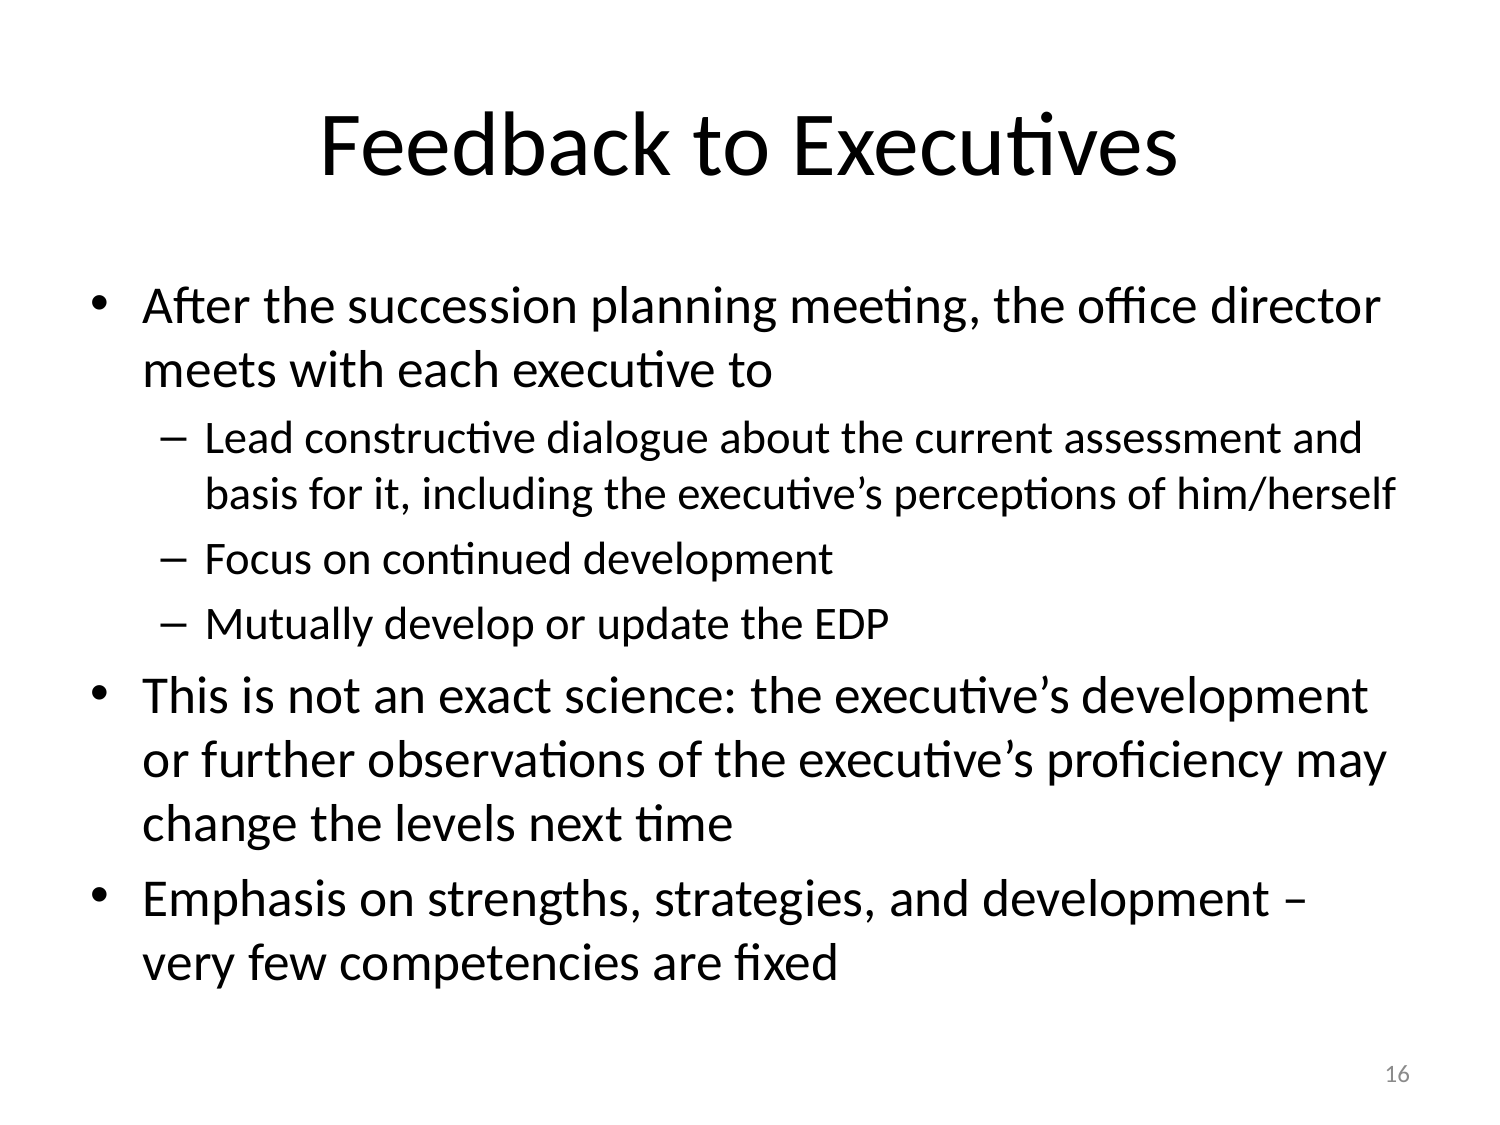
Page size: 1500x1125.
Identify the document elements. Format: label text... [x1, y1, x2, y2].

title Feedback to Executives [75, 45, 1425, 233]
list After the succession planning meeting, the office director meets with each executive to Lead constructive dialogue about the current assessment and basis for it, including the executive’s perceptions of him/herself Focus on continued development Mutually develop or update the EDP This is not an exact science: the executive’s development or further observations of the executive’s proficiency may change the levels next time Emphasis on strengths, strategies, and development – very few competencies are fixed [75, 262, 1425, 1005]
slide_number 15 [1074, 1042, 1425, 1103]
